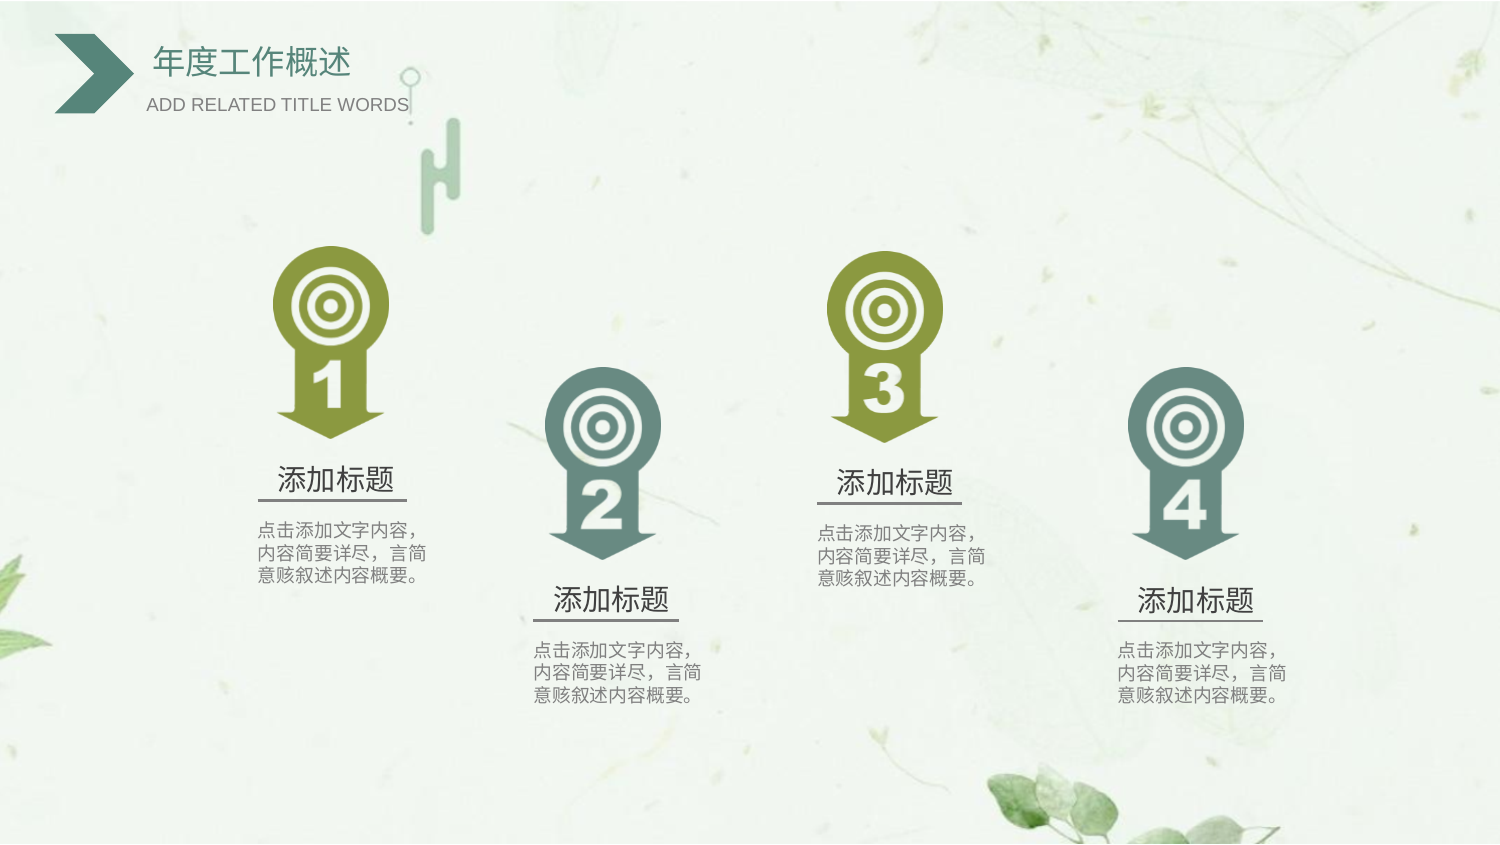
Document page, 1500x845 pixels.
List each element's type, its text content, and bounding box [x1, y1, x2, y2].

text_box 点击添加文字内容，内容简要详尽，言简意赅叙述内容概要。 [242, 511, 451, 594]
text_box 点击添加文字内容，内容简要详尽，言简意赅叙述内容概要。 [518, 630, 727, 714]
text_box 点击添加文字内容，内容简要详尽，言简意赅叙述内容概要。 [1102, 631, 1311, 715]
text_box 添加标题 [1122, 574, 1270, 625]
picture [0, 2, 1500, 844]
text_box 点击添加文字内容，内容简要详尽，言简意赅叙述内容概要。 [802, 514, 1010, 597]
text_box 添加标题 [821, 457, 969, 508]
text_box 添加标题 [538, 574, 686, 624]
text_box 添加标题 [262, 454, 410, 505]
